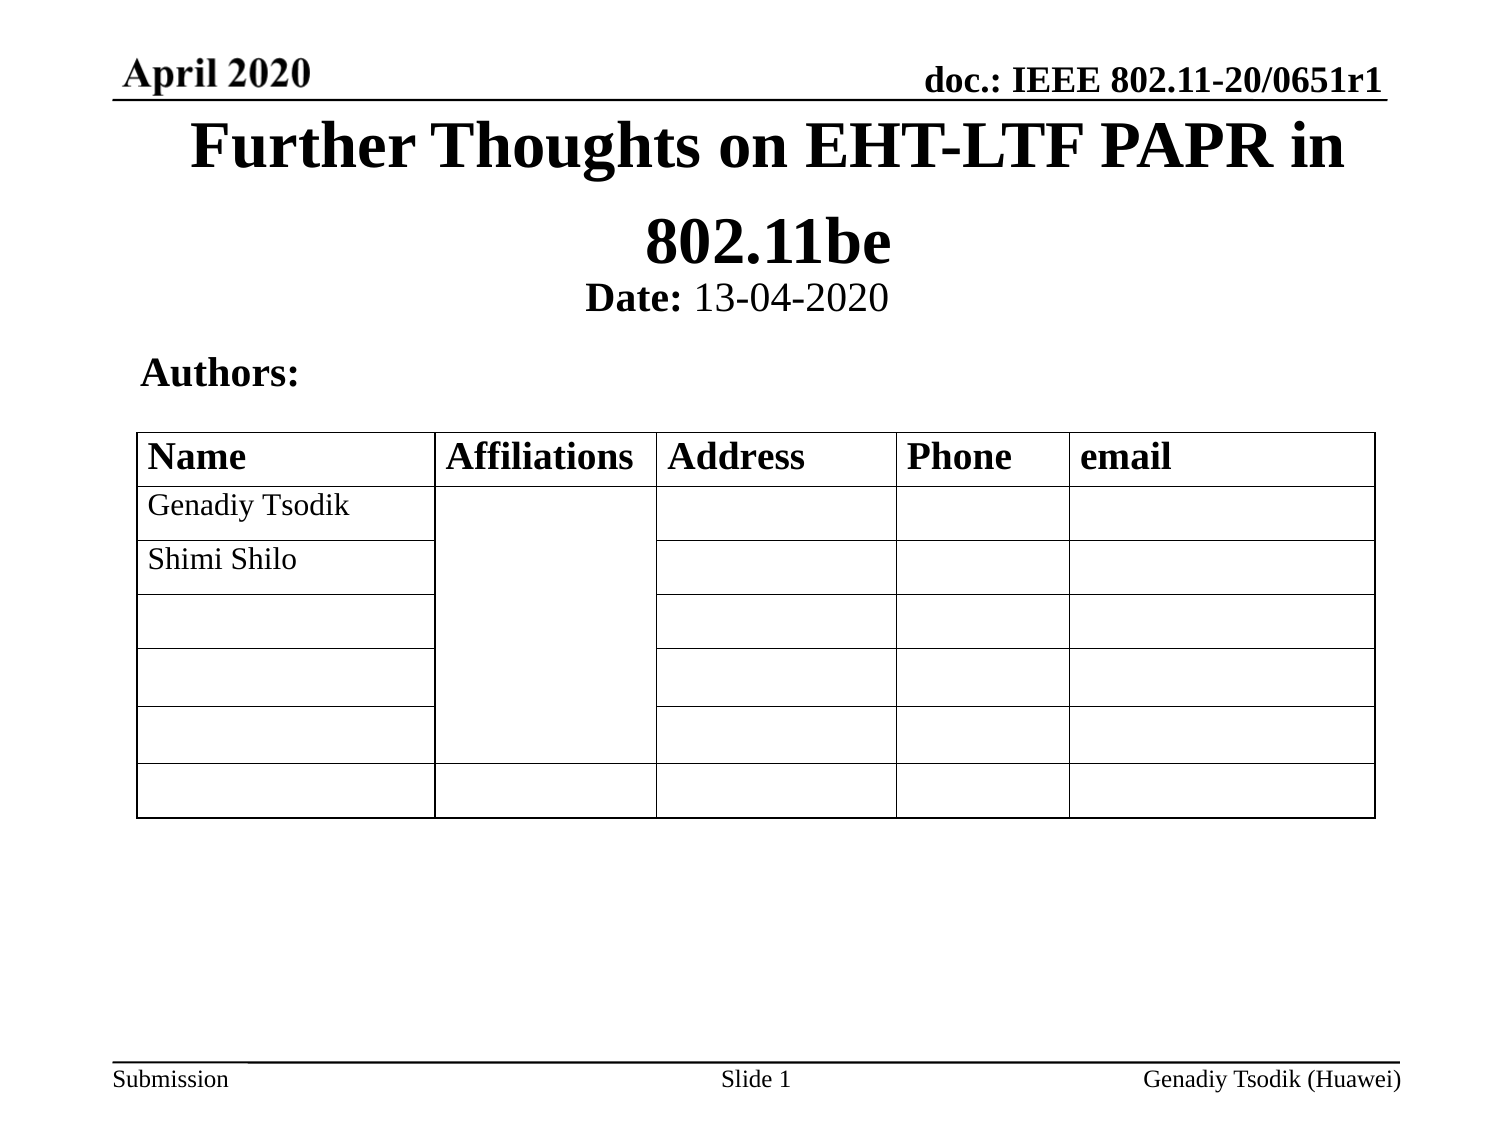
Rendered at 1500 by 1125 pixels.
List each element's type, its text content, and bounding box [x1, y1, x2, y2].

picture [96, 33, 363, 118]
text_box Authors: [124, 337, 363, 400]
list Date: 13-04-2020 [99, 262, 1376, 326]
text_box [122, 431, 1402, 1125]
title Further Thoughts on EHT-LTF PAPR in 802.11be [49, 118, 1488, 244]
